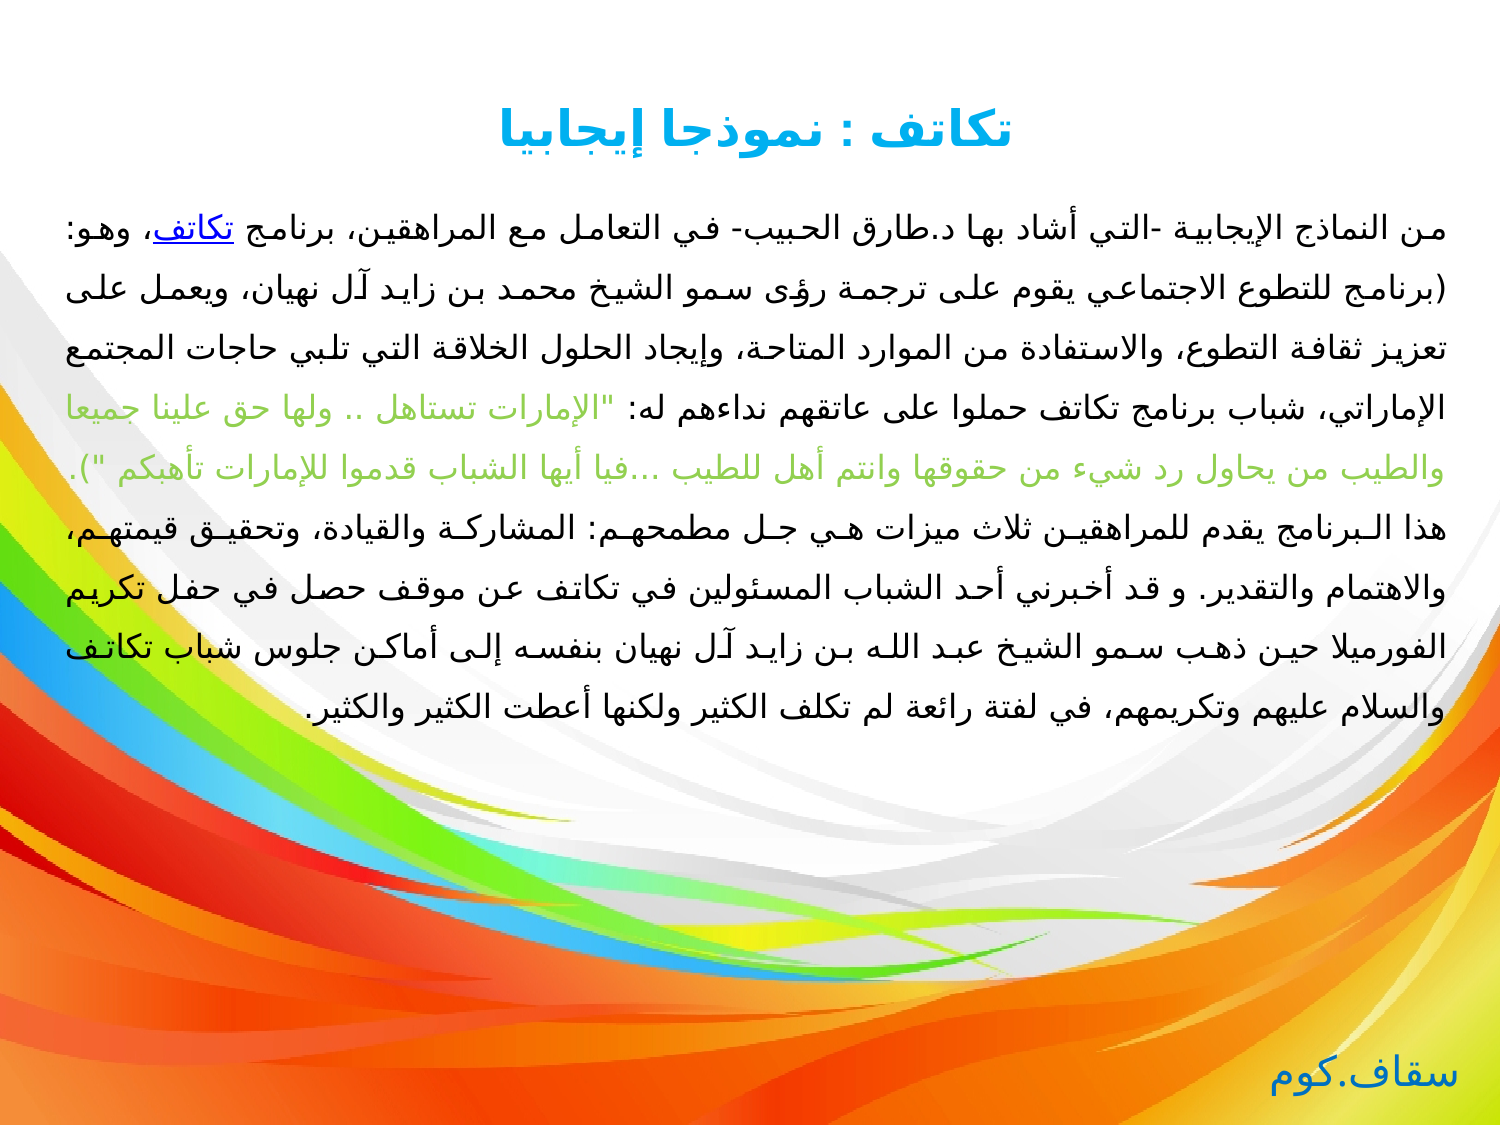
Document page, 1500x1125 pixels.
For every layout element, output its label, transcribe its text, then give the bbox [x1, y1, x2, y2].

text_box تكاتف : نموذجا إيجابيا من النماذج الإيجابية -التي أشاد بها د.طارق الحبيب- في التعامل مع المراهقين، برنامج تكاتف، وهو: (برنامج للتطوع الاجتماعي يقوم على ترجمة رؤى سمو الشيخ محمد بن زايد آل نهيان، ويعمل على تعزيز ثقافة التطوع، والاستفادة من الموارد المتاحة، وإيجاد الحلول الخلاقة التي تلبي حاجات المجتمع الإماراتي، شباب برنامج تكاتف حملوا على عاتقهم نداءهم له: "الإمارات تستاهل .. ولها حق علينا جميعا والطيب من يحاول رد شيء من حقوقها وانتم أهل للطيب ...فيا أيها الشباب قدموا للإمارات تأهبكم "). هذا البرنامج يقدم للمراهقين ثلاث ميزات هي جل مطمحهم: المشاركة والقيادة، وتحقيق قيمتهم، والاهتمام والتقدير. و قد أخبرني أحد الشباب المسئولين في تكاتف عن موقف حصل في حفل تكريم الفورميلا حين ذهب سمو الشيخ عبد الله بن زايد آل نهيان بنفسه إلى أماكن جلوس شباب تكاتف والسلام عليهم وتكريمهم، في لفتة رائعة لم تكلف الكثير ولكنها أعطت الكثير والكثير. [49, 59, 1463, 733]
picture [0, 0, 1500, 1125]
